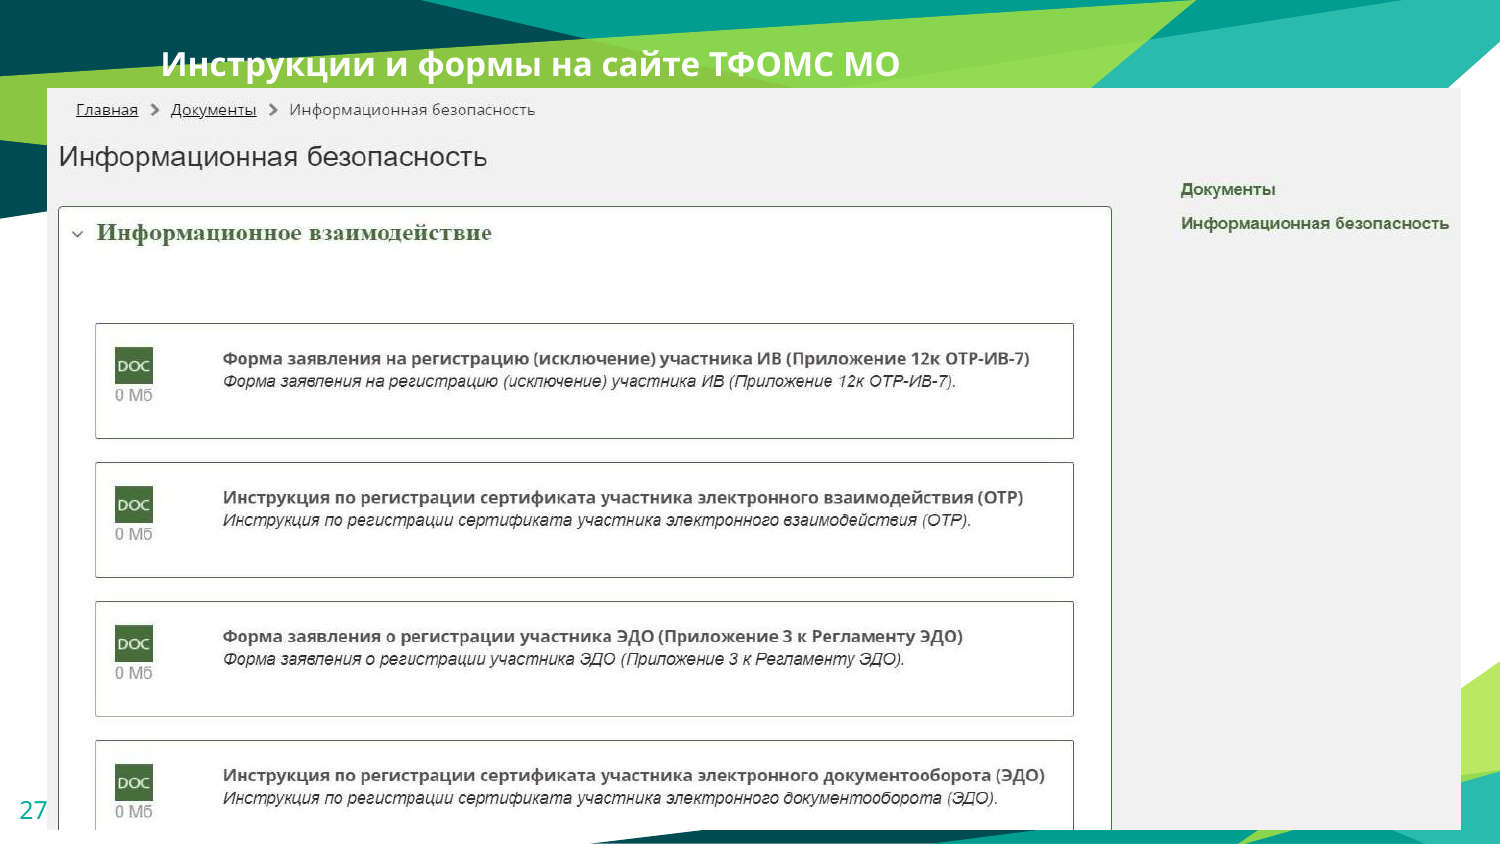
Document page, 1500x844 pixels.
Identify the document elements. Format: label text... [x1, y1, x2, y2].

title Инструкции и формы на сайте ТФОМС МО [145, 28, 1355, 86]
slide_number 27 [4, 779, 95, 844]
picture [47, 88, 1461, 831]
